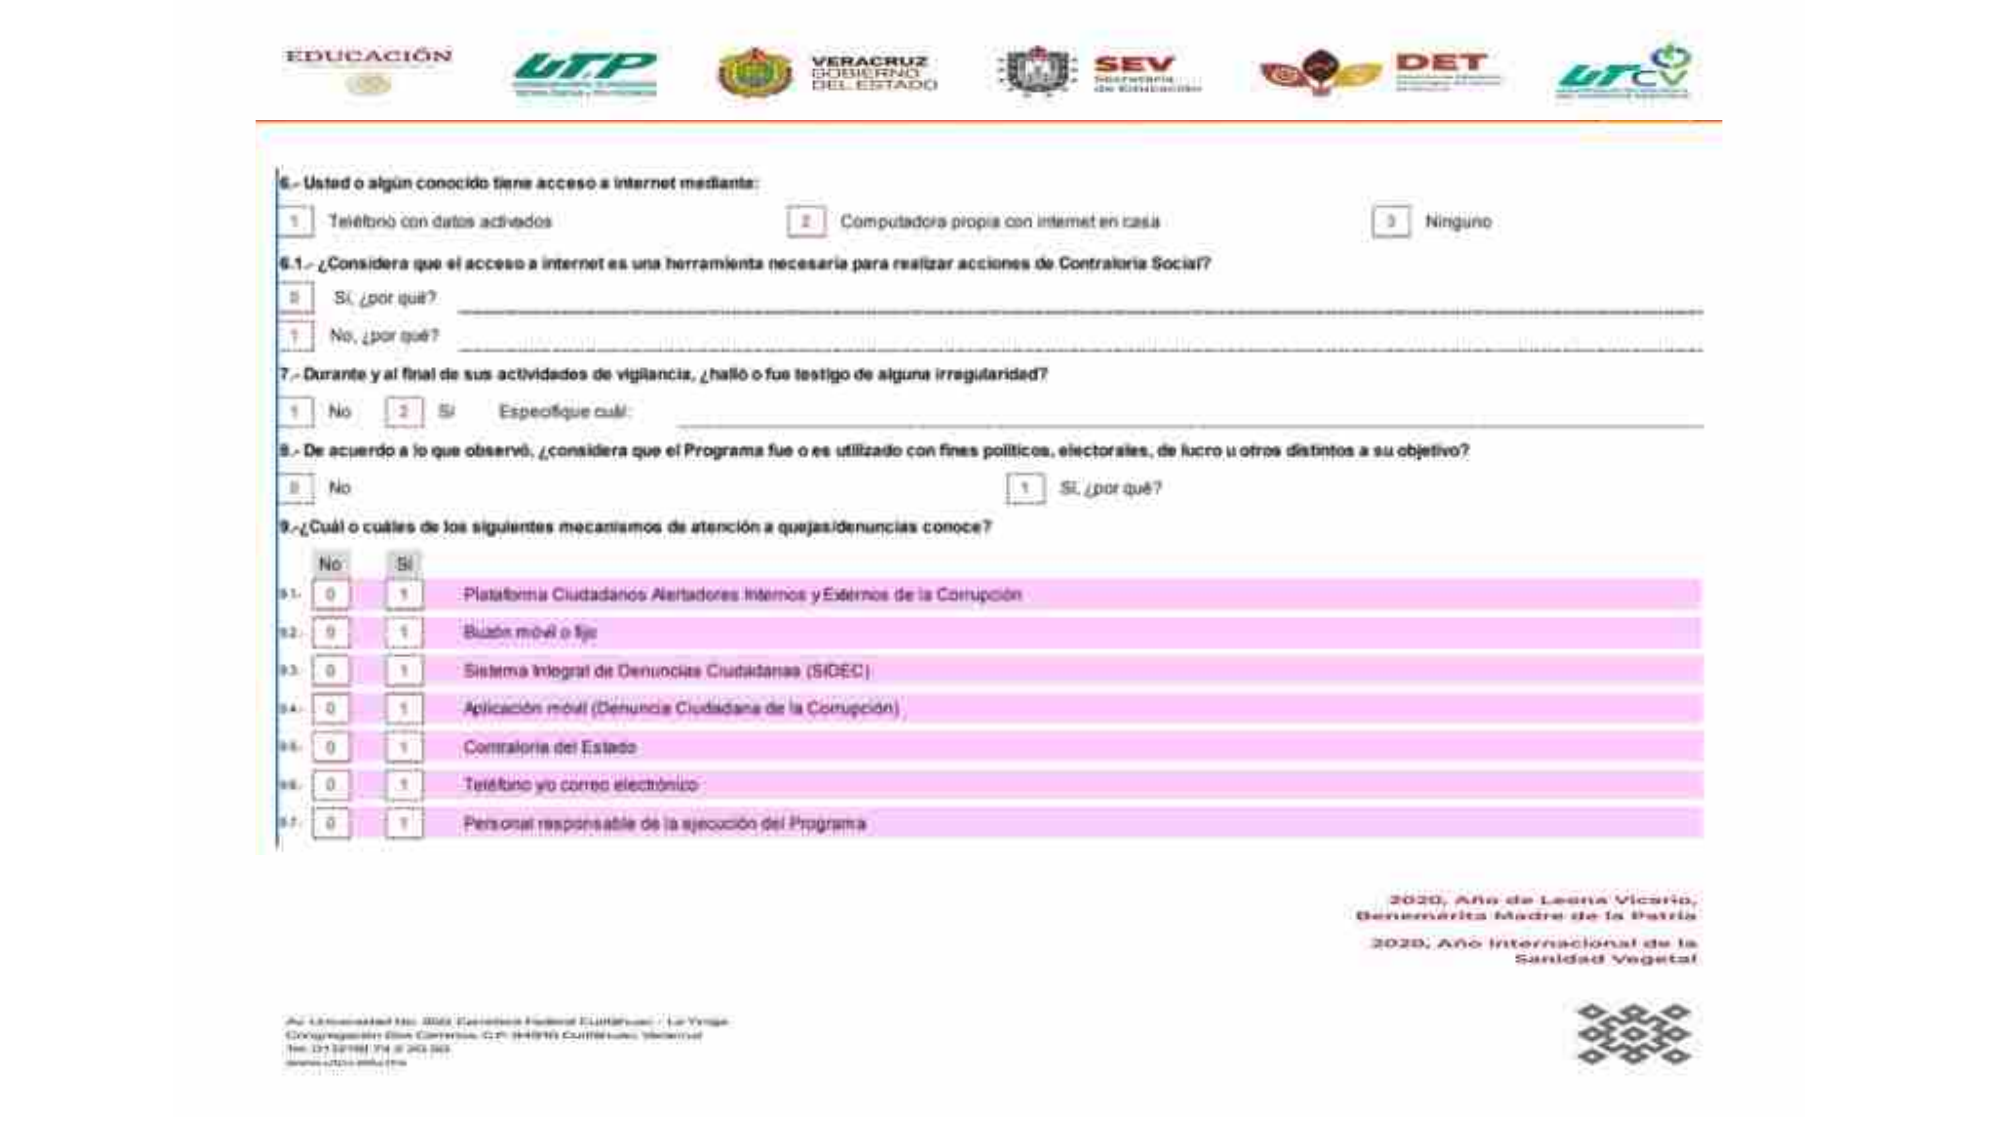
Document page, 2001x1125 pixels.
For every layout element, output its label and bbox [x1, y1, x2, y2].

picture [173, 0, 1805, 1117]
